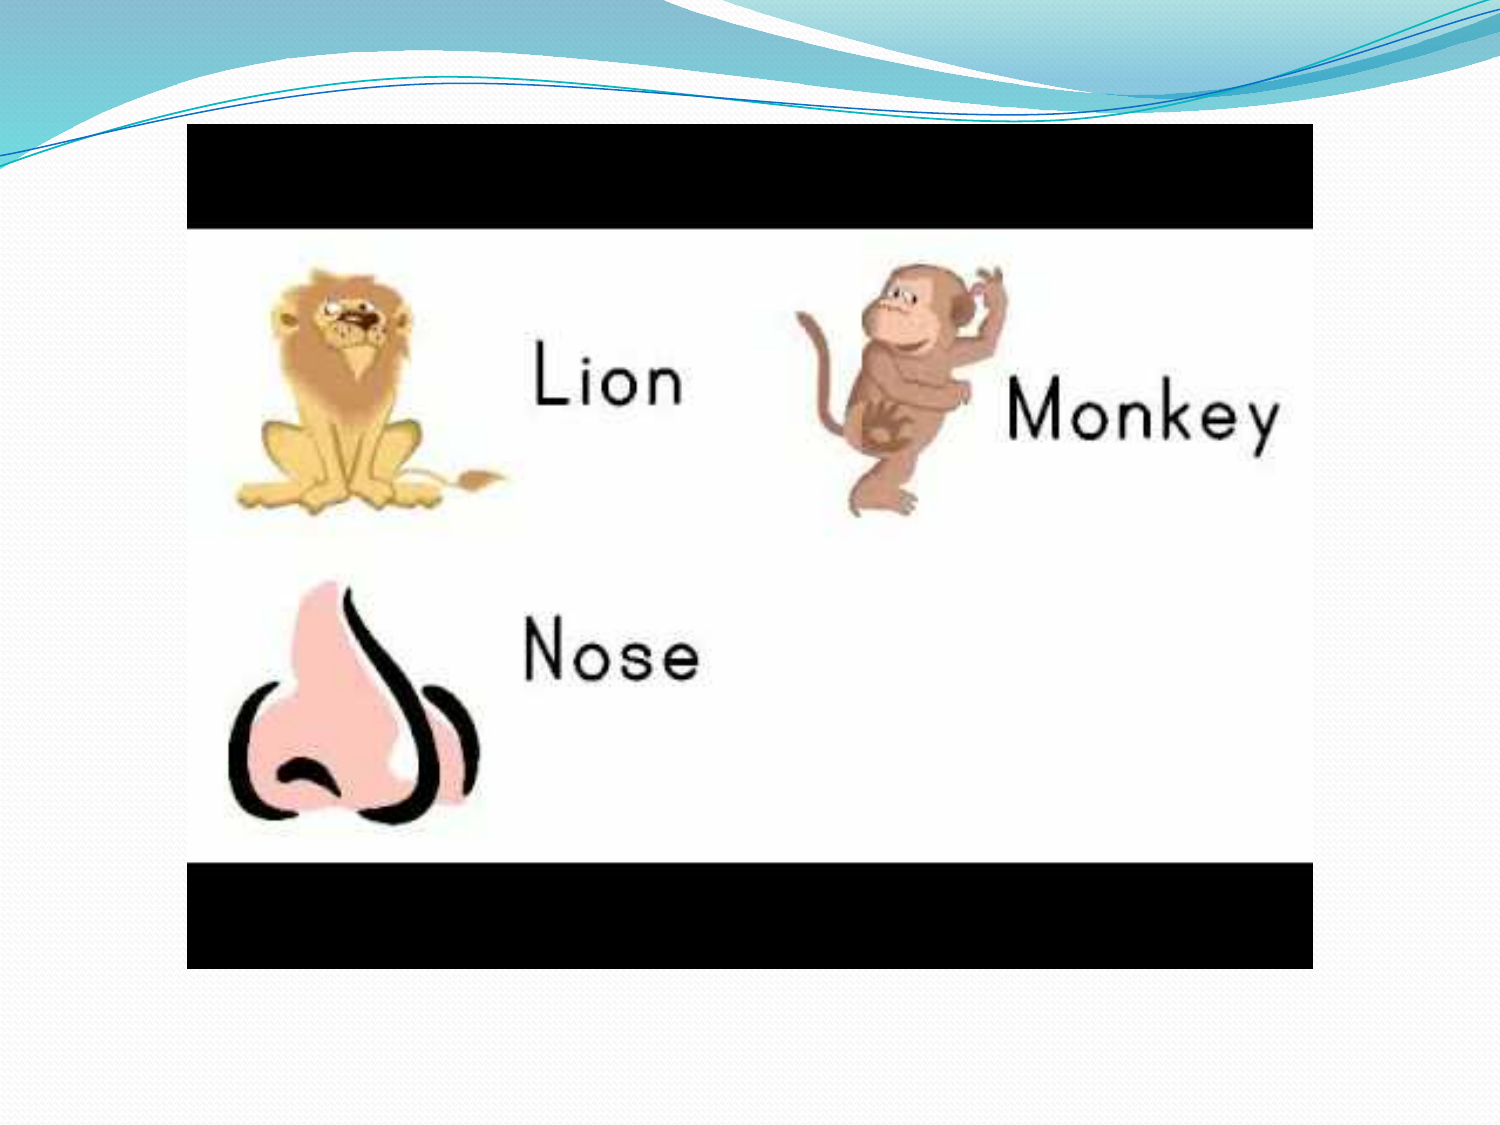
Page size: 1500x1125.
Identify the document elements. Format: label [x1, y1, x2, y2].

list [187, 124, 1313, 969]
